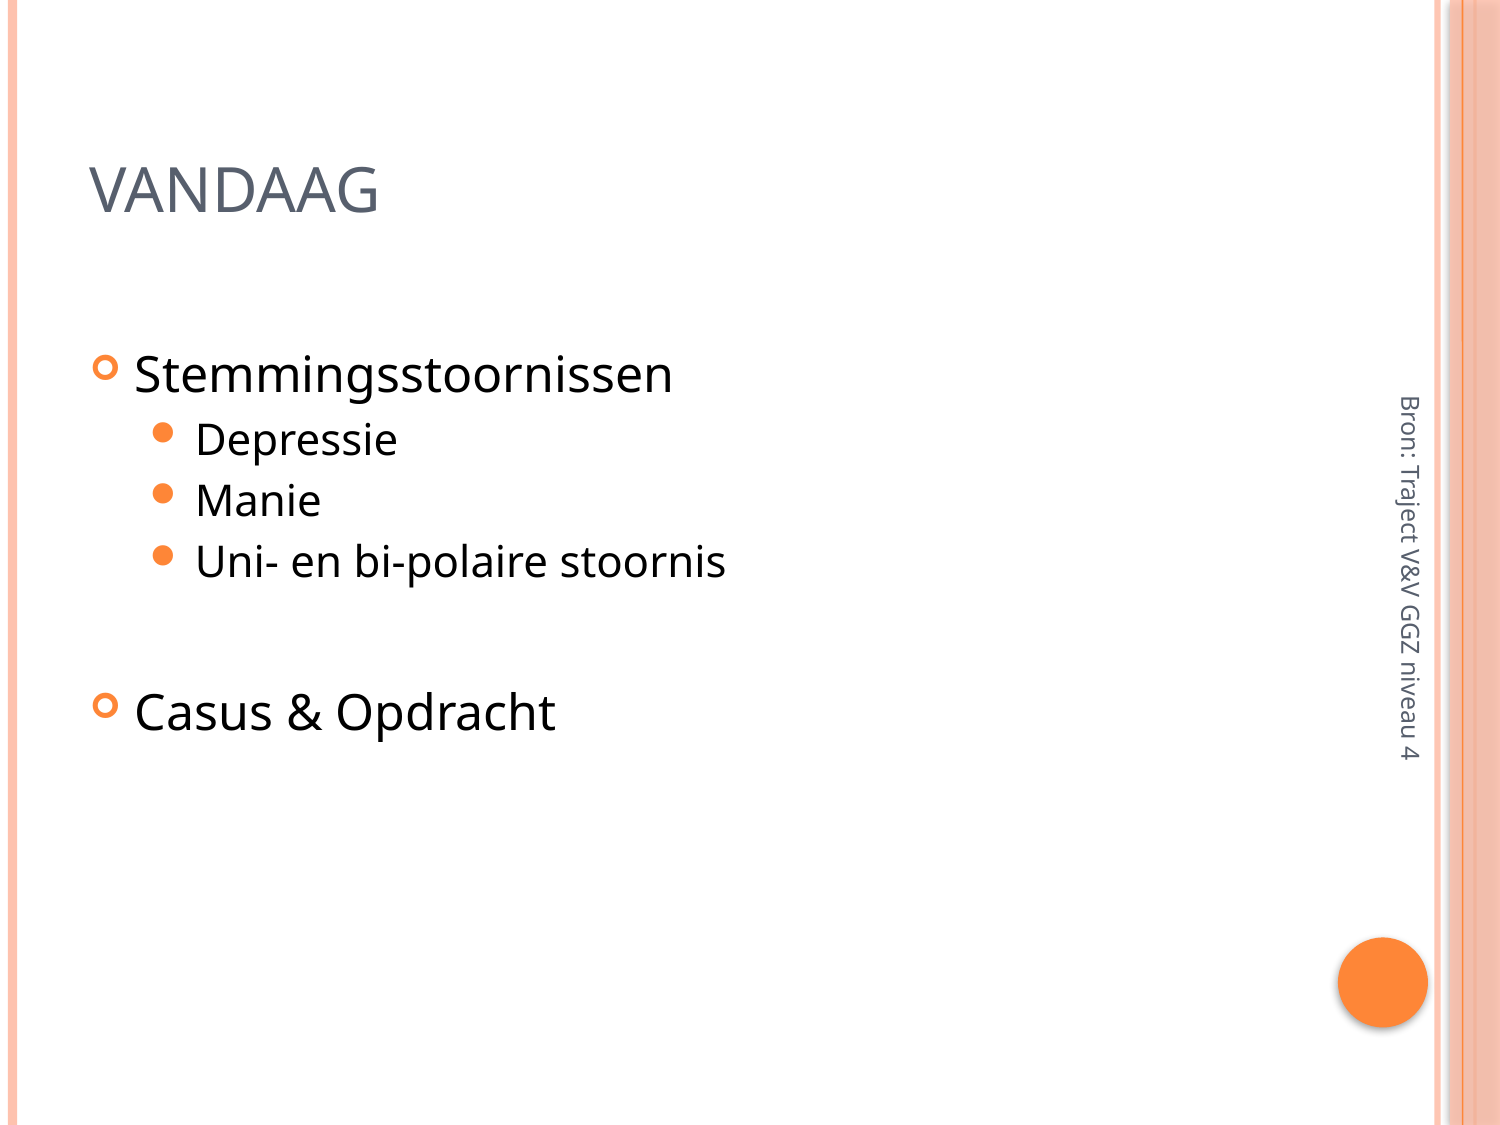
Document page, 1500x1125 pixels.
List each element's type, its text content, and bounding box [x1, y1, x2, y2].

list Stemmingsstoornissen Depressie Manie Uni- en bi-polaire stoornis Casus & Opdracht [75, 262, 1300, 1062]
footer Bron: Traject V&V GGZ niveau 4 [1379, 380, 1440, 906]
title VANDAAG [75, 45, 1300, 233]
